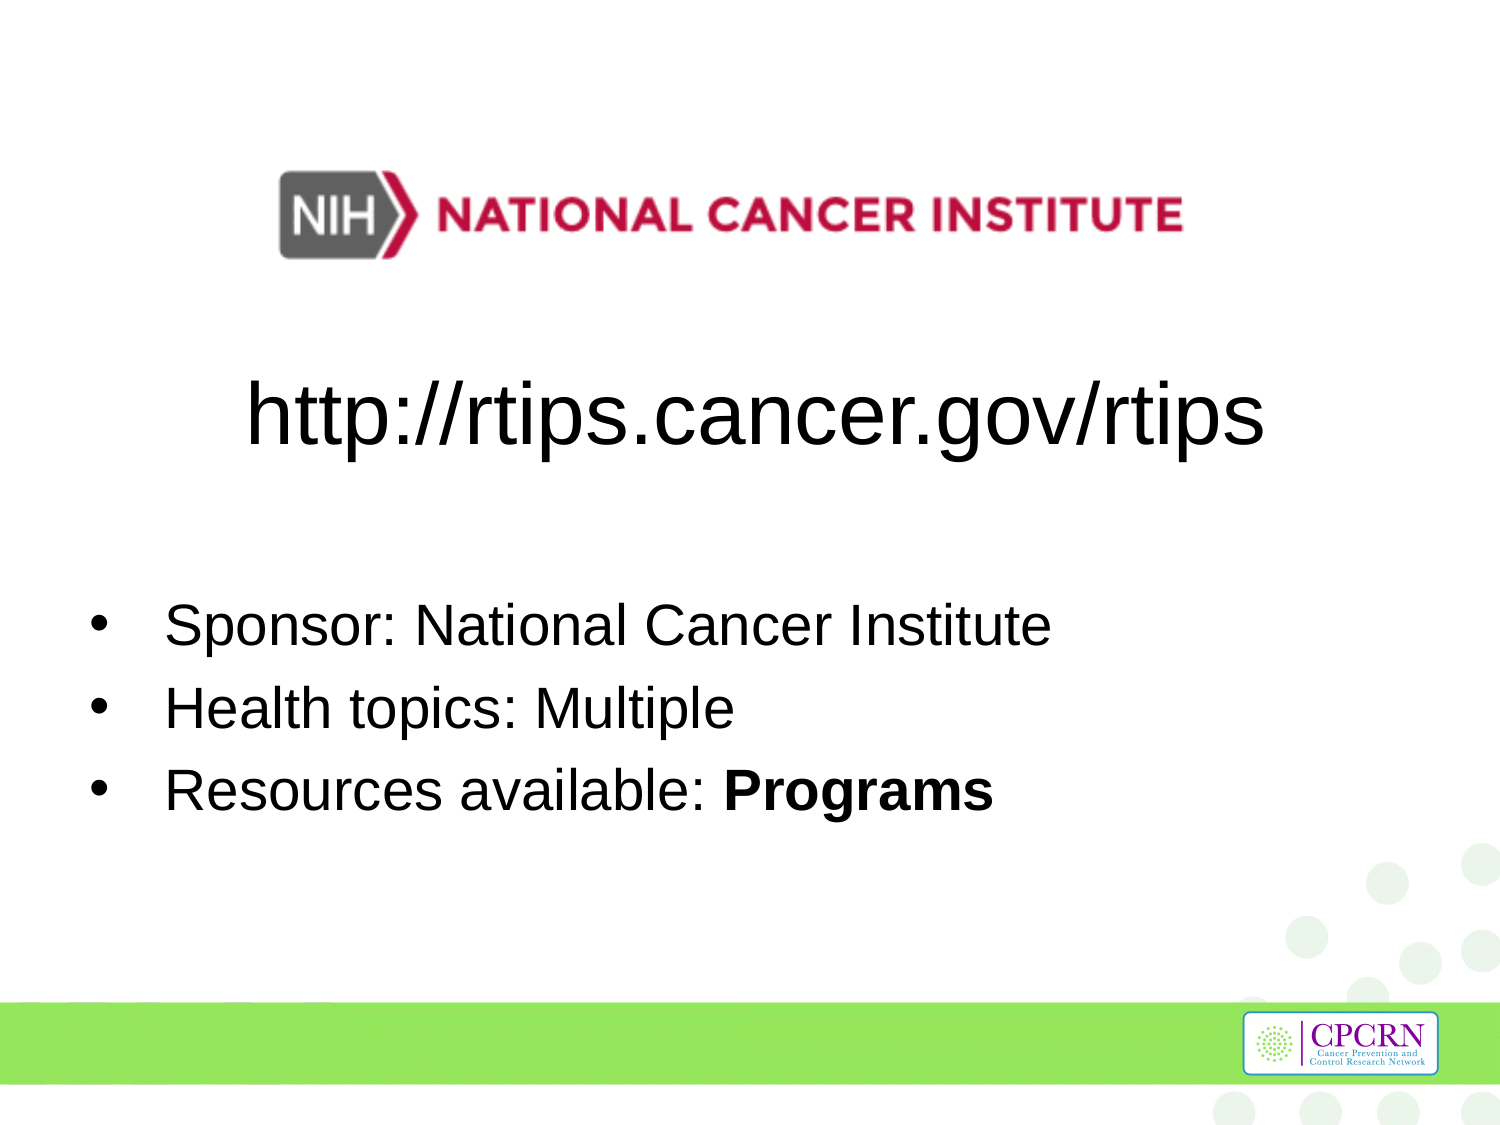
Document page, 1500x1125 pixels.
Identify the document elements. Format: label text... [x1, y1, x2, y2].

picture [0, 0, 1500, 1125]
text_box http://rtips.cancer.gov/rtips Sponsor: National Cancer Institute Health topics: Multiple Resources available: Programs [75, 350, 1463, 830]
